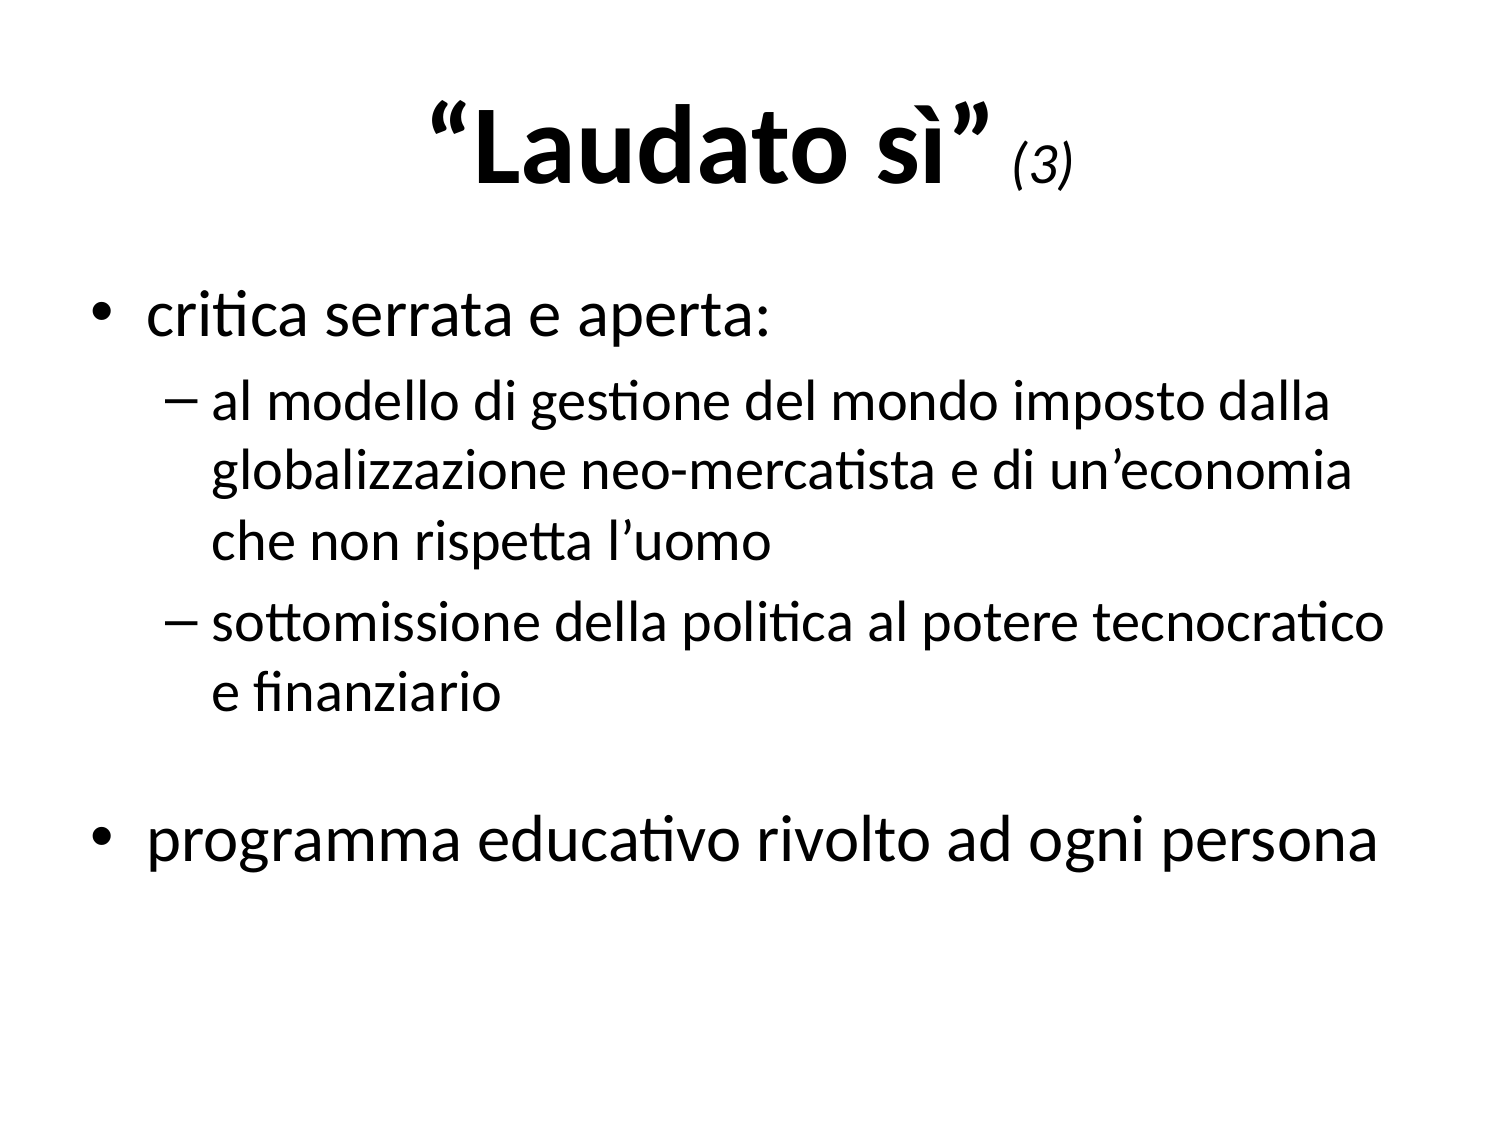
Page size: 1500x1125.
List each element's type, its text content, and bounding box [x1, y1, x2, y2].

list critica serrata e aperta: al modello di gestione del mondo imposto dalla globalizzazione neo-mercatista e di un’economia che non rispetta l’uomo sottomissione della politica al potere tecnocratico e finanziario programma educativo rivolto ad ogni persona [75, 262, 1425, 1005]
title “Laudato sì” (3) [75, 45, 1425, 233]
